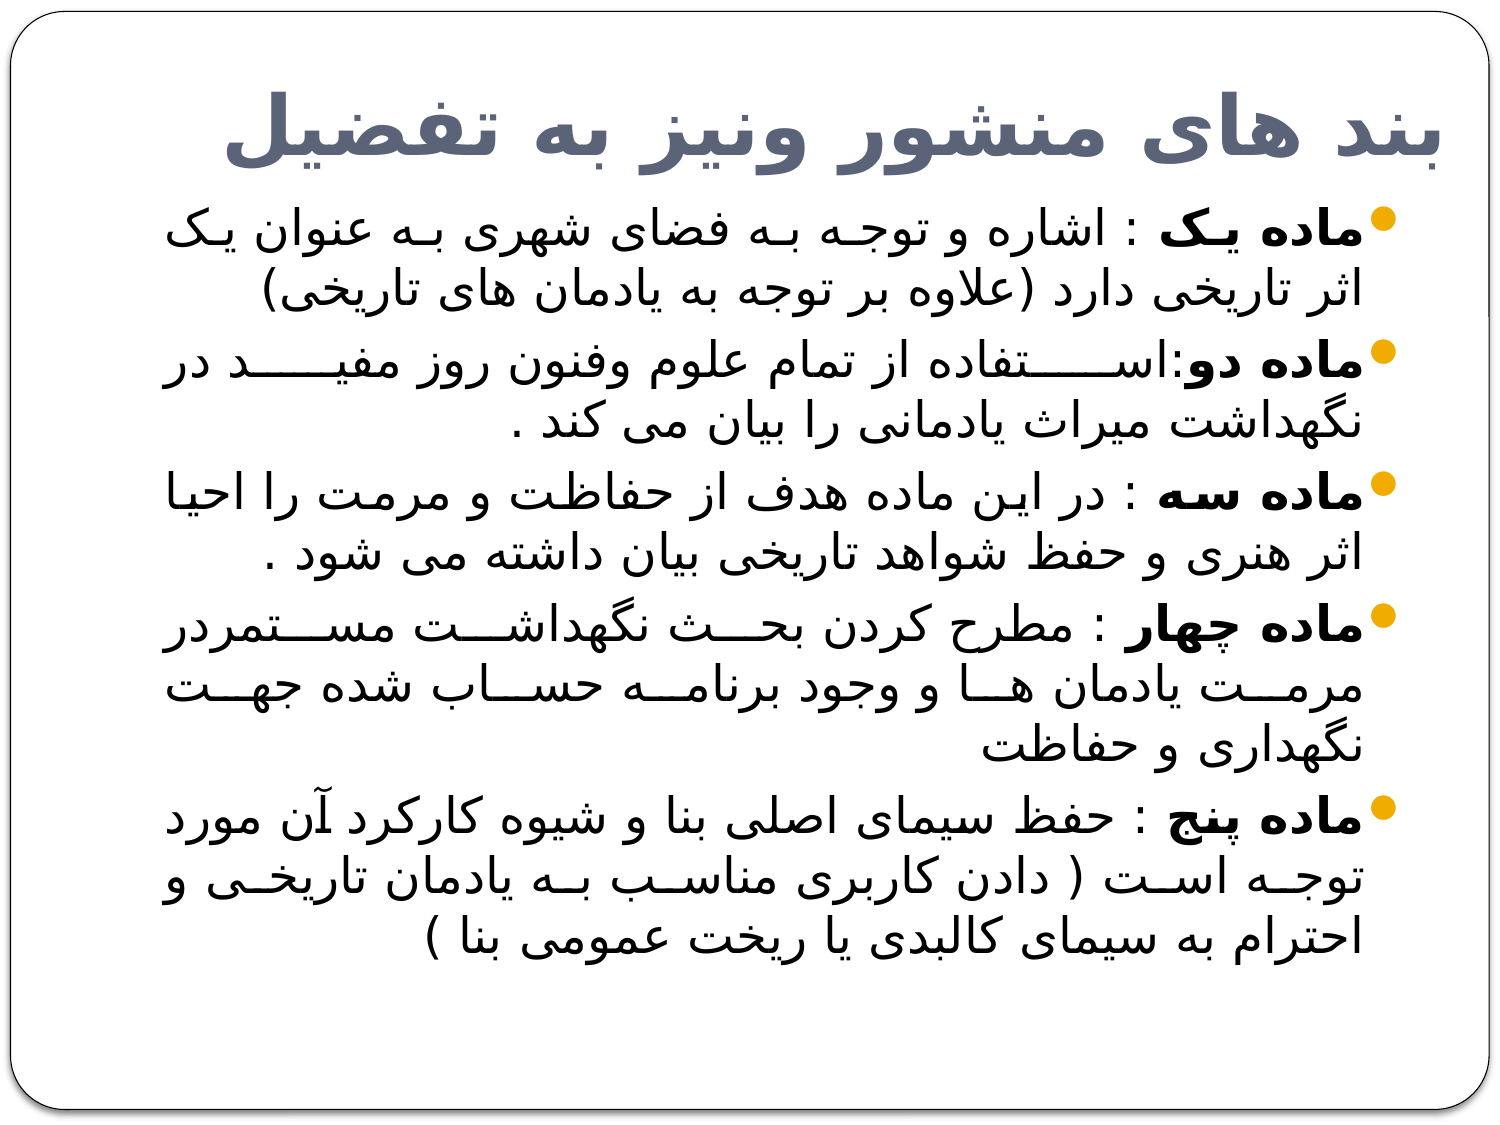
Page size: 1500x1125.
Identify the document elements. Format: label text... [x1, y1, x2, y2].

title بند های منشور ونیز به تفضیل [187, 0, 1463, 188]
list ماده یک : اشاره و توجه به فضای شهری به عنوان یک اثر تاریخی دارد (علاوه بر توجه به یادمان های تاریخی) ماده دو:استفاده از تمام علوم وفنون روز مفید در نگهداشت میراث یادمانی را بیان می کند . ماده سه : در این ماده هدف از حفاظت و مرمت را احیا اثر هنری و حفظ شواهد تاریخی بیان داشته می شود . ماده چهار : مطرح کردن بحث نگهداشت مستمردر مرمت یادمان ها و وجود برنامه حساب شده جهت نگهداری و حفاظت ماده پنج : حفظ سیمای اصلی بنا و شیوه کارکرد آن مورد توجه است ( دادن کاربری مناسب به یادمان تاریخی و احترام به سیمای کالبدی یا ریخت عمومی بنا ) [150, 187, 1425, 1000]
